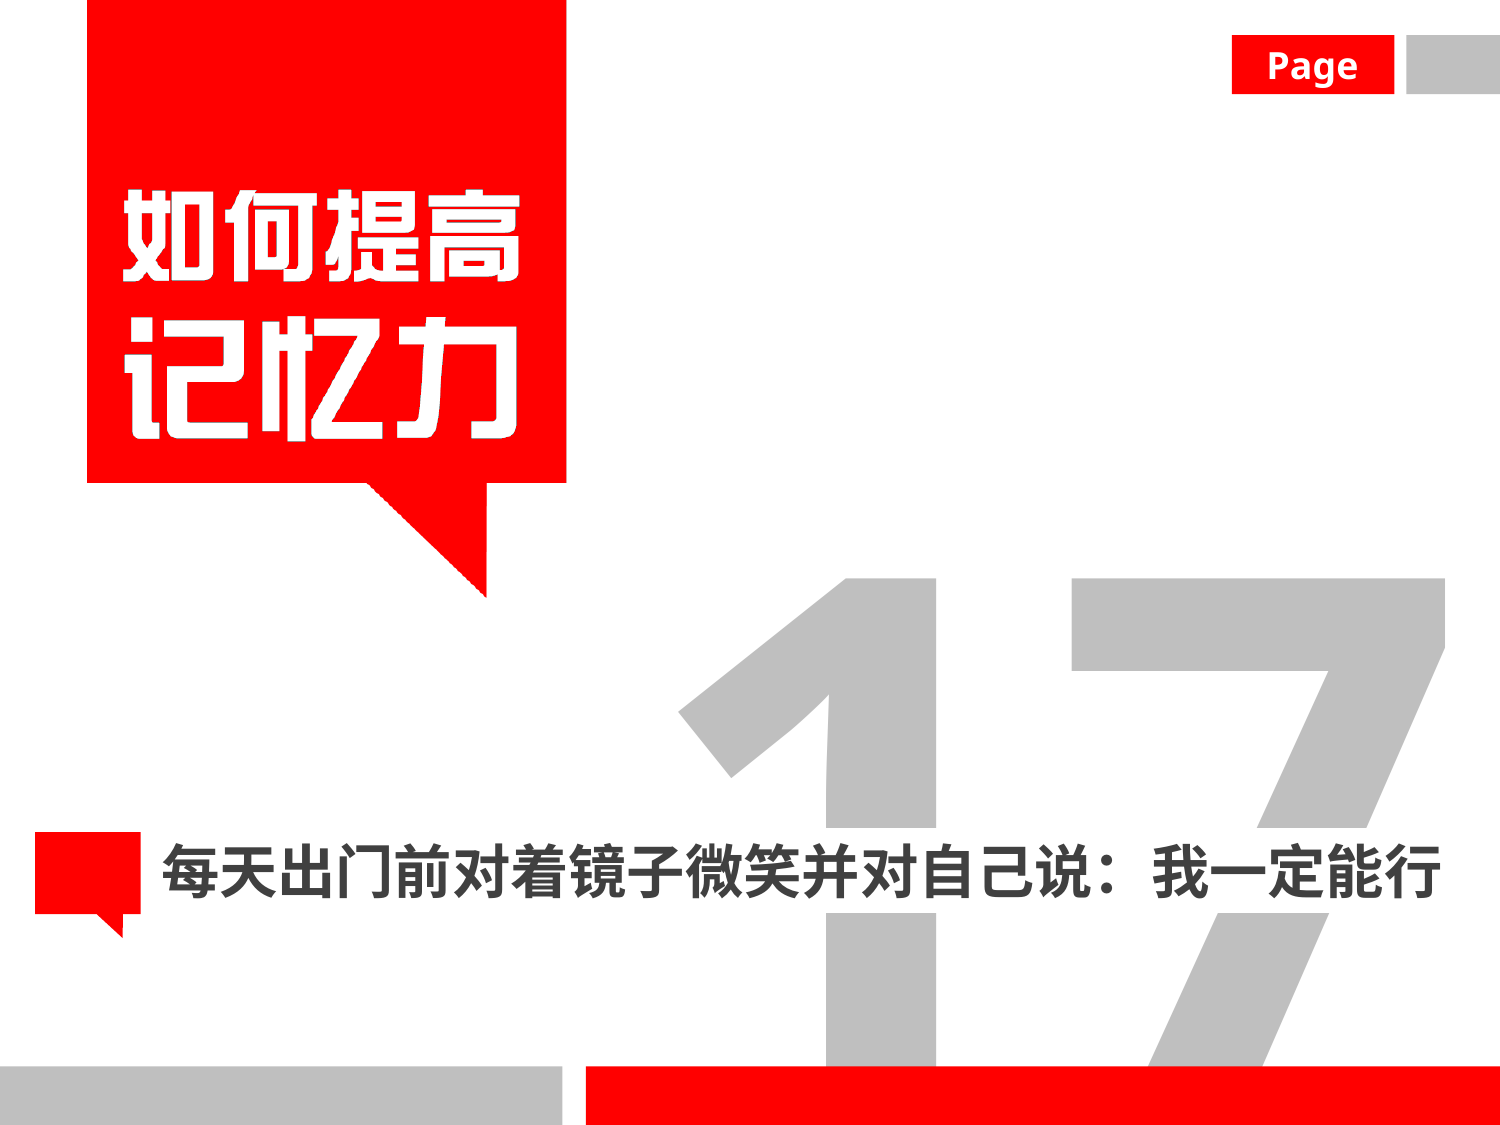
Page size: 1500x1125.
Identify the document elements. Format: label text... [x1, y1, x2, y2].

text_box [584, 1064, 1500, 1125]
text_box Page [1231, 35, 1395, 95]
slide_number [1406, 35, 1500, 95]
text_box 每天出门前对着镜子微笑并对自己说：我一定能行 [146, 828, 1458, 913]
text_box 17 [620, 363, 1485, 1064]
picture [34, 0, 606, 598]
text_box [0, 1064, 565, 1125]
text_box [32, 829, 143, 940]
